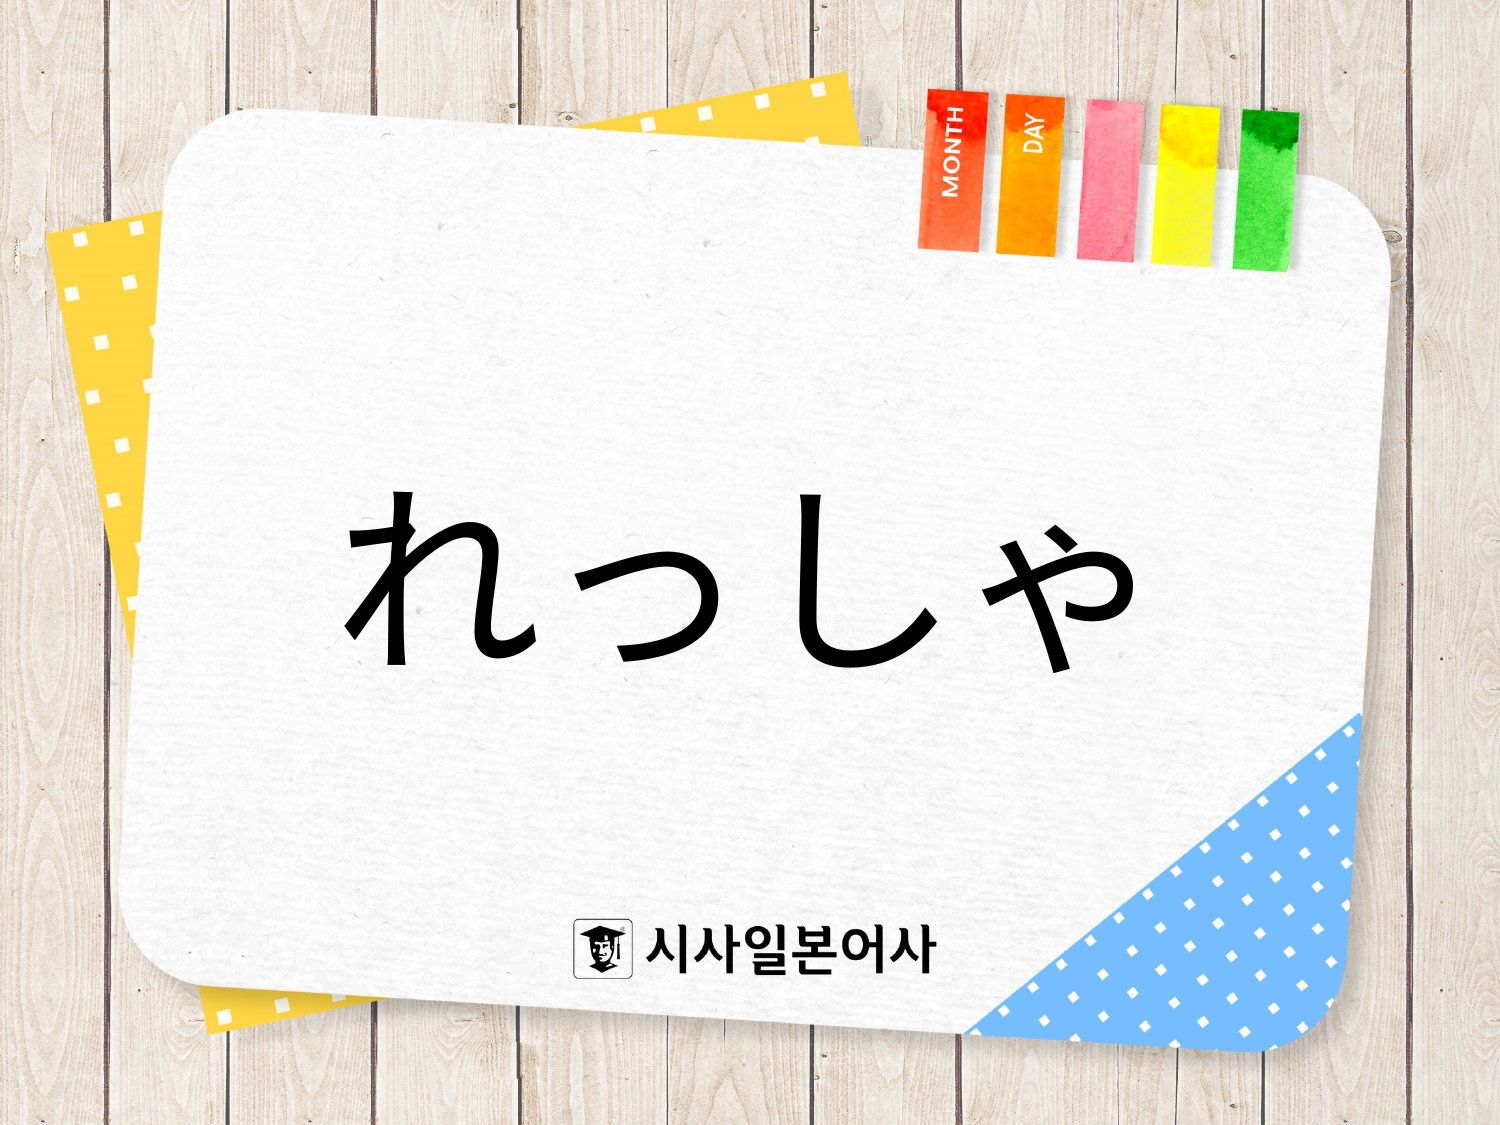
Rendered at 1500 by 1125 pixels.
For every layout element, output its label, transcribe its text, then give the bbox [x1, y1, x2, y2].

picture [0, 0, 1500, 1125]
title れっしゃ [75, 338, 1425, 811]
